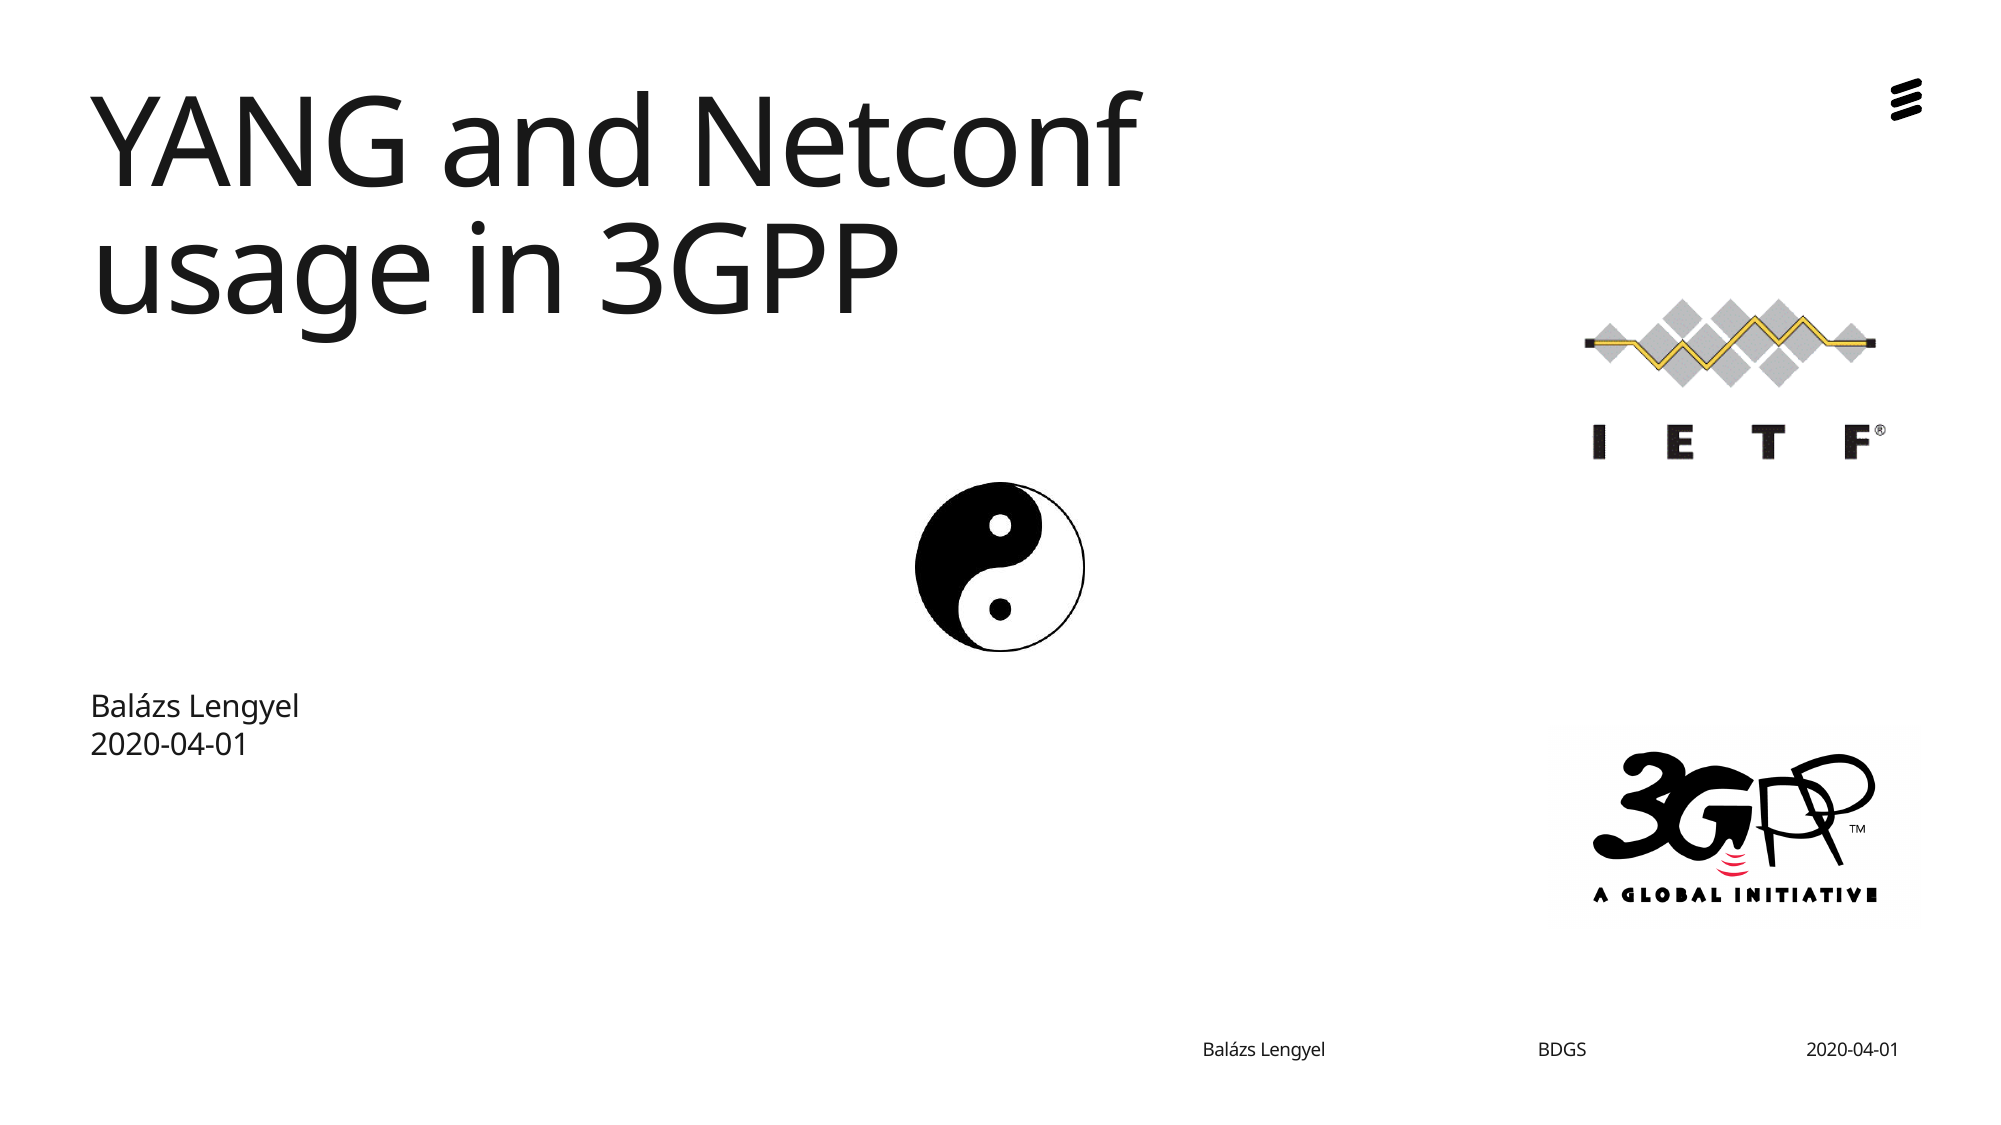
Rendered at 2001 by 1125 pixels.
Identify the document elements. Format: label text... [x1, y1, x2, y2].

subtitle Balázs Lengyel 2020-04-01 [78, 680, 977, 1024]
picture [1562, 286, 1908, 471]
list 2020-04-01 [1773, 1027, 1922, 1071]
list Balázs Lengyel [1023, 1027, 1338, 1071]
title YANG and Netconf usage in 3GPP [78, 77, 1450, 646]
list BDGS [1349, 1027, 1763, 1071]
picture [915, 482, 1085, 652]
picture [1548, 725, 1921, 929]
